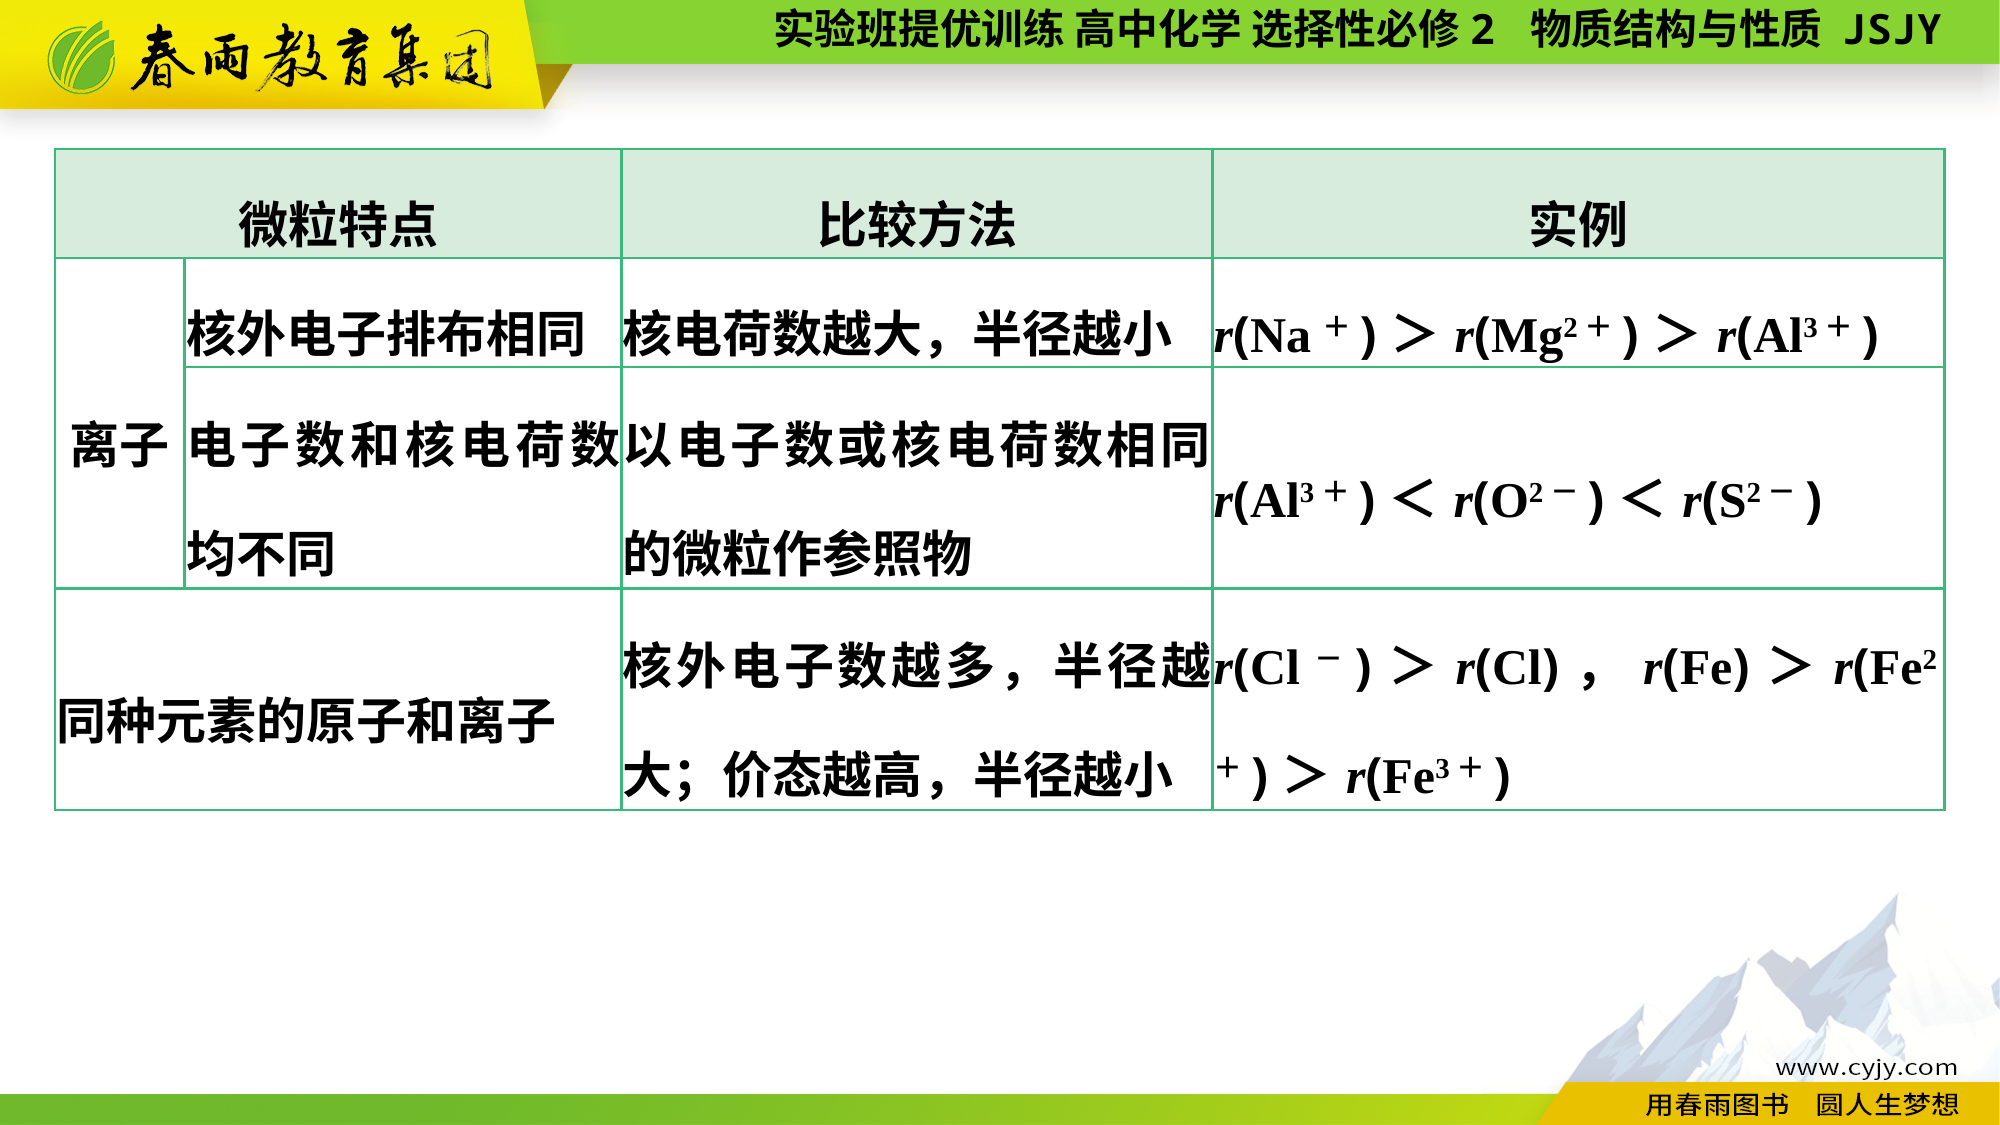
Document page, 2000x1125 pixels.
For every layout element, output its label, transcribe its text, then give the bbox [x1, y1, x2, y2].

table_cell 核外电子排布相同 [186, 259, 620, 366]
table_cell 核电荷数越大，半径越小 [623, 259, 1211, 366]
table_cell 电子数和核电荷数均不同 [186, 368, 620, 587]
table_cell 同种元素的原子和离子 [56, 590, 620, 809]
table_cell r(Al3＋)＜r(O2－)＜r(S2－) [1214, 368, 1943, 587]
table_header 微粒特点 [56, 150, 620, 257]
table_cell r(Na＋)＞r(Mg2＋)＞r(Al3＋) [1214, 259, 1943, 366]
table_cell 离子 [56, 259, 183, 587]
table_cell 以电子数或核电荷数相同的微粒作参照物 [623, 368, 1211, 587]
table_header 比较方法 [623, 150, 1211, 257]
table_cell 核外电子数越多，半径越大；价态越高，半径越小 [623, 590, 1211, 809]
picture [0, 0, 2000, 1125]
table_header 实例 [1214, 150, 1943, 257]
table_cell r(Cl－)＞r(Cl)，r(Fe)＞r(Fe2＋)＞r(Fe3＋) [1214, 590, 1943, 809]
